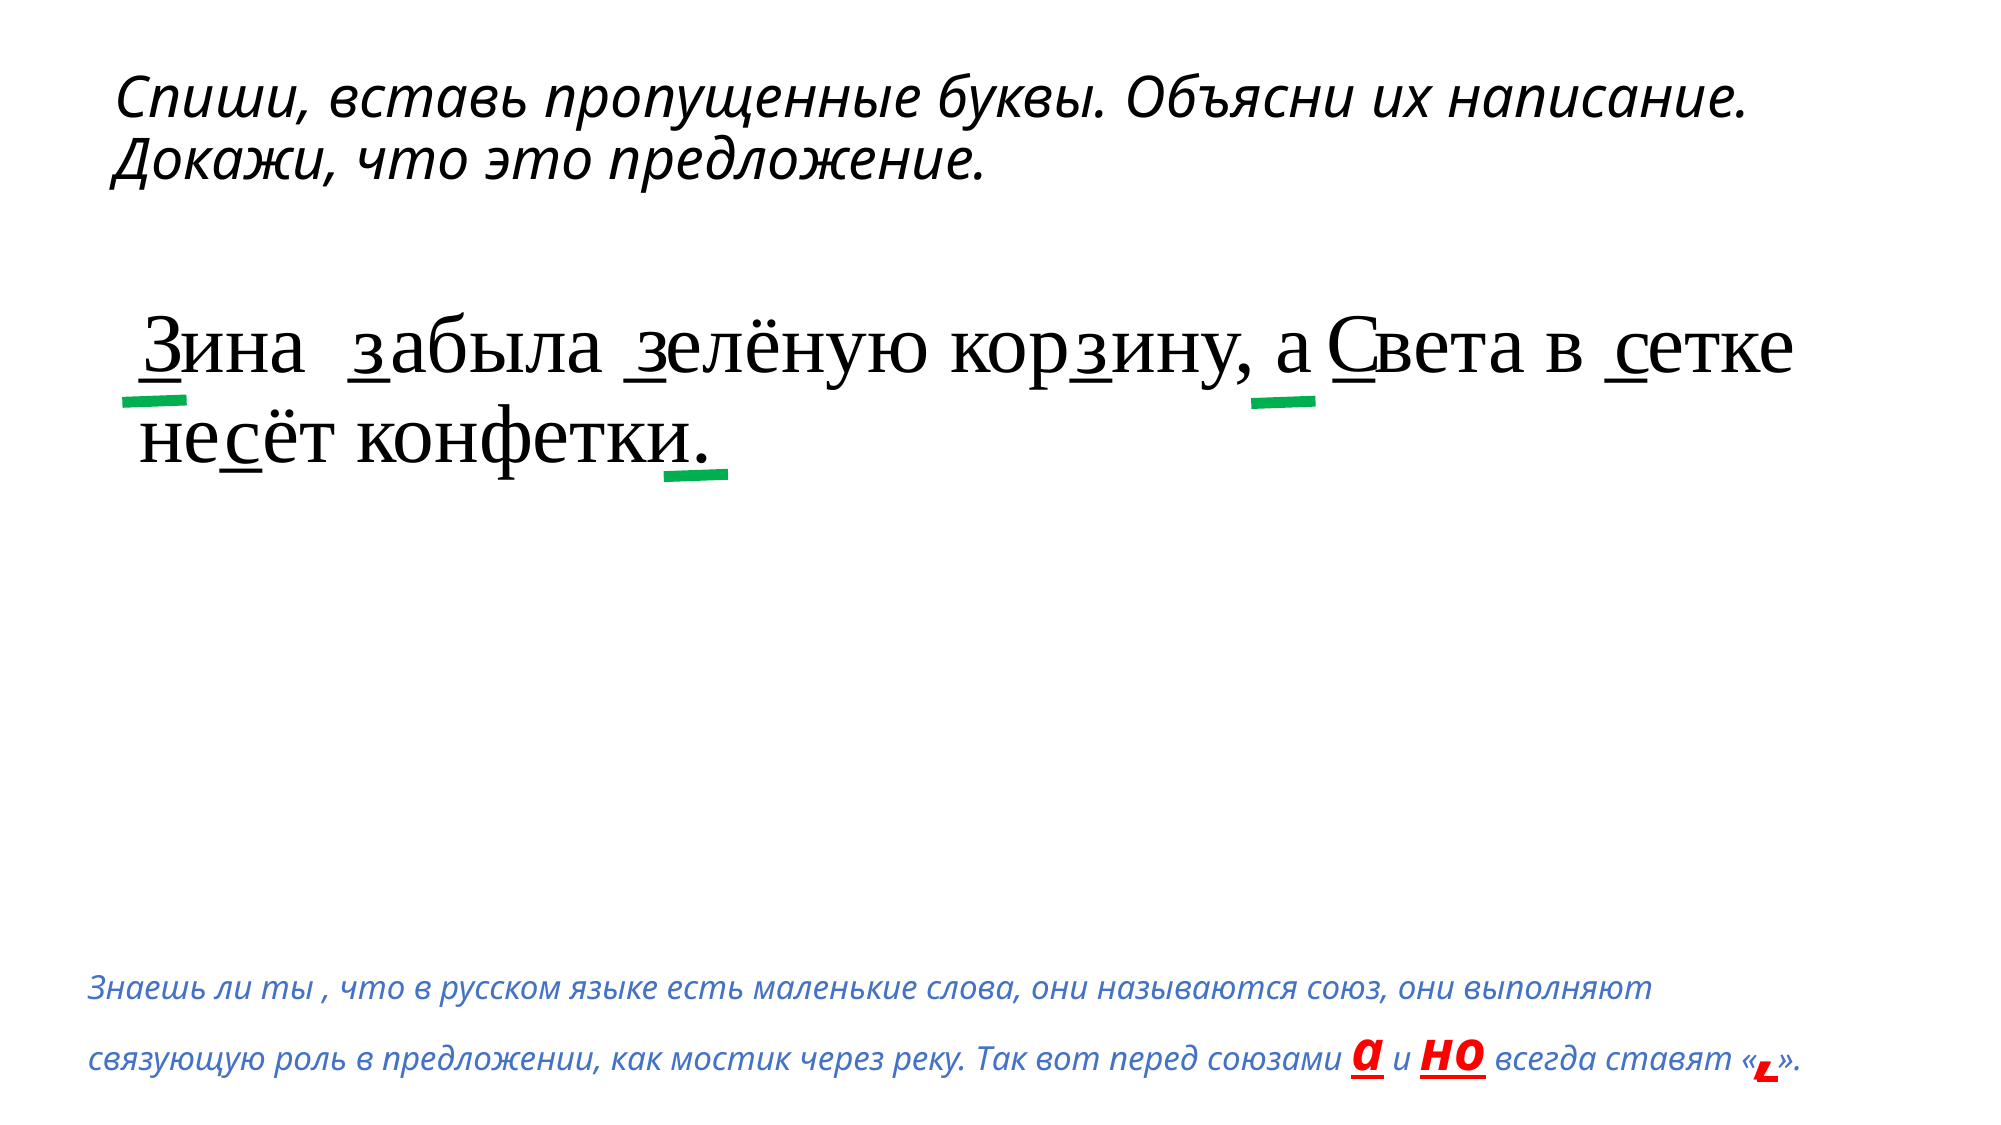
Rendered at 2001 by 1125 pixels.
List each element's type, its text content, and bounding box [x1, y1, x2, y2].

text_box с [209, 383, 331, 497]
text_box Знаешь ли ты , что в русском языке есть маленькие слова, они называются союз, они выполняют связующую роль в предложении, как мостик через реку. Так вот перед союзами а и но всегда ставят «,». [72, 959, 1836, 1099]
text_box з [337, 293, 459, 407]
title Спиши, вставь пропущенные буквы. Объясни их написание. Докажи, что это предложение. [99, 59, 1863, 200]
text_box З [127, 292, 250, 405]
text_box С [1311, 291, 1434, 405]
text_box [122, 399, 187, 403]
text_box с [1599, 293, 1721, 407]
text_box з [1060, 293, 1182, 407]
list _ина _абыла _елёную кор_ину, а _вета в _етке не_ёт конфетки. [250, 292, 1311, 406]
list _ина _абыла _елёную кор_ину, а _вета в _етке не_ёт конфетки. [1316, 292, 1887, 406]
text_box з [621, 292, 743, 405]
